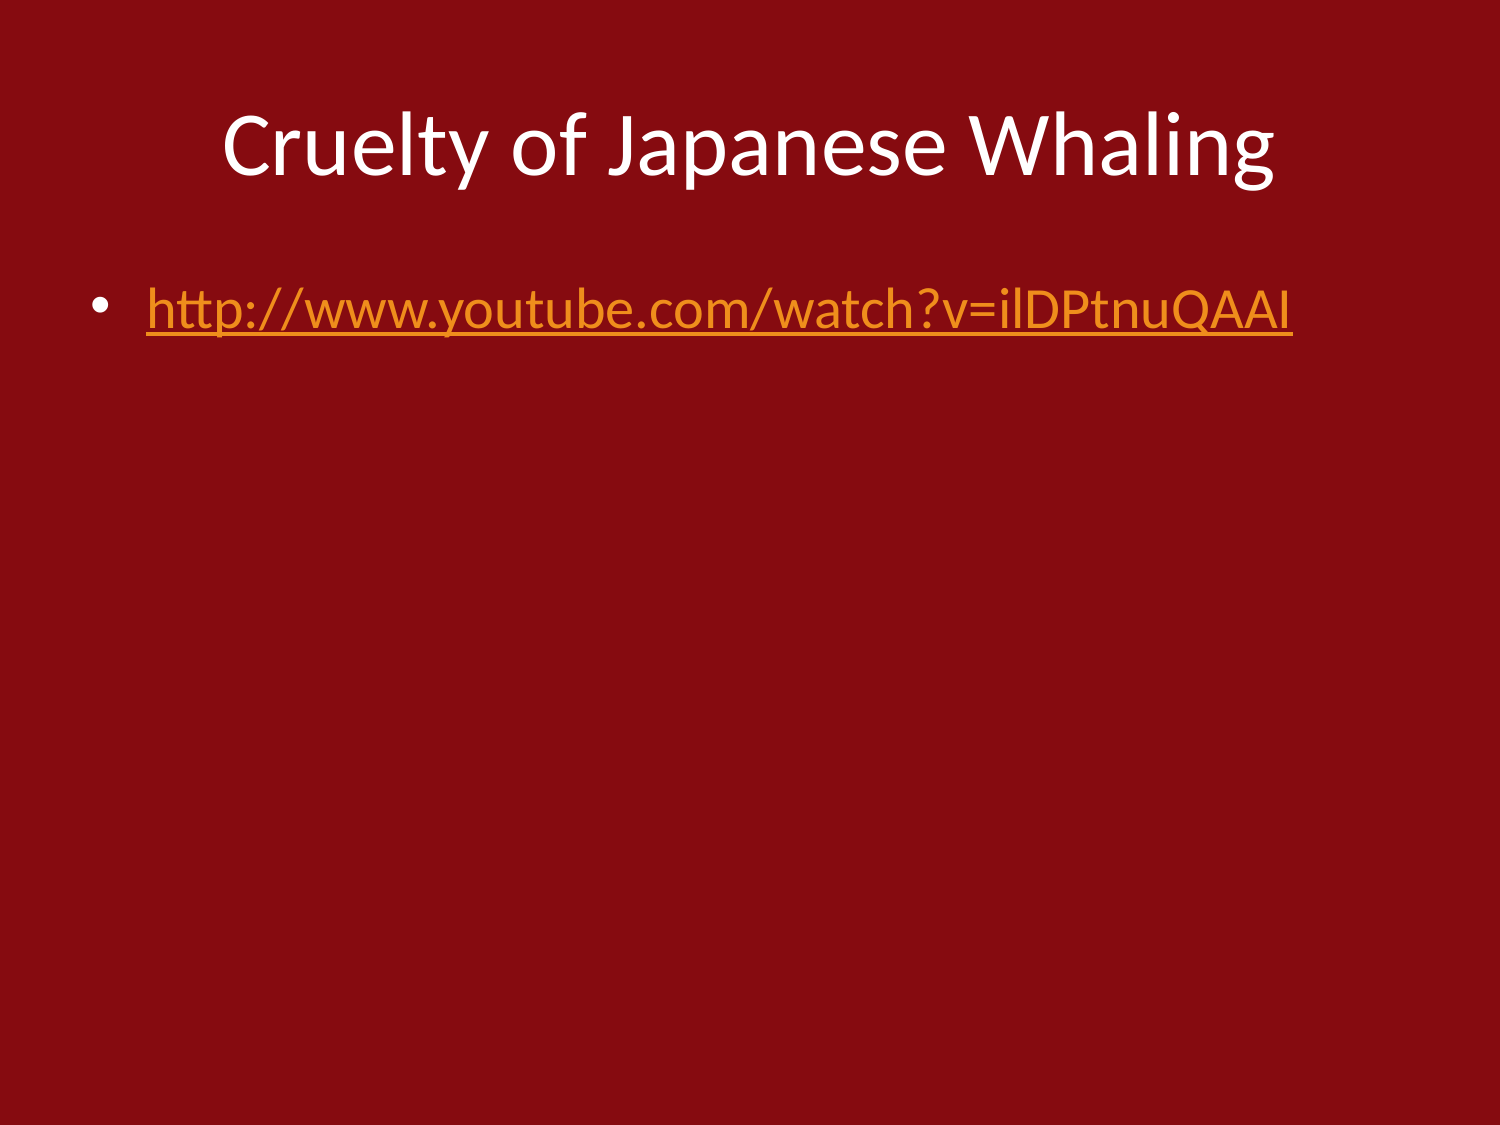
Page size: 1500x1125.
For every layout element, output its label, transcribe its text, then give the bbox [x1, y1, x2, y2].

list http://www.youtube.com/watch?v=ilDPtnuQAAI [75, 262, 1425, 1005]
title Cruelty of Japanese Whaling [75, 45, 1425, 233]
